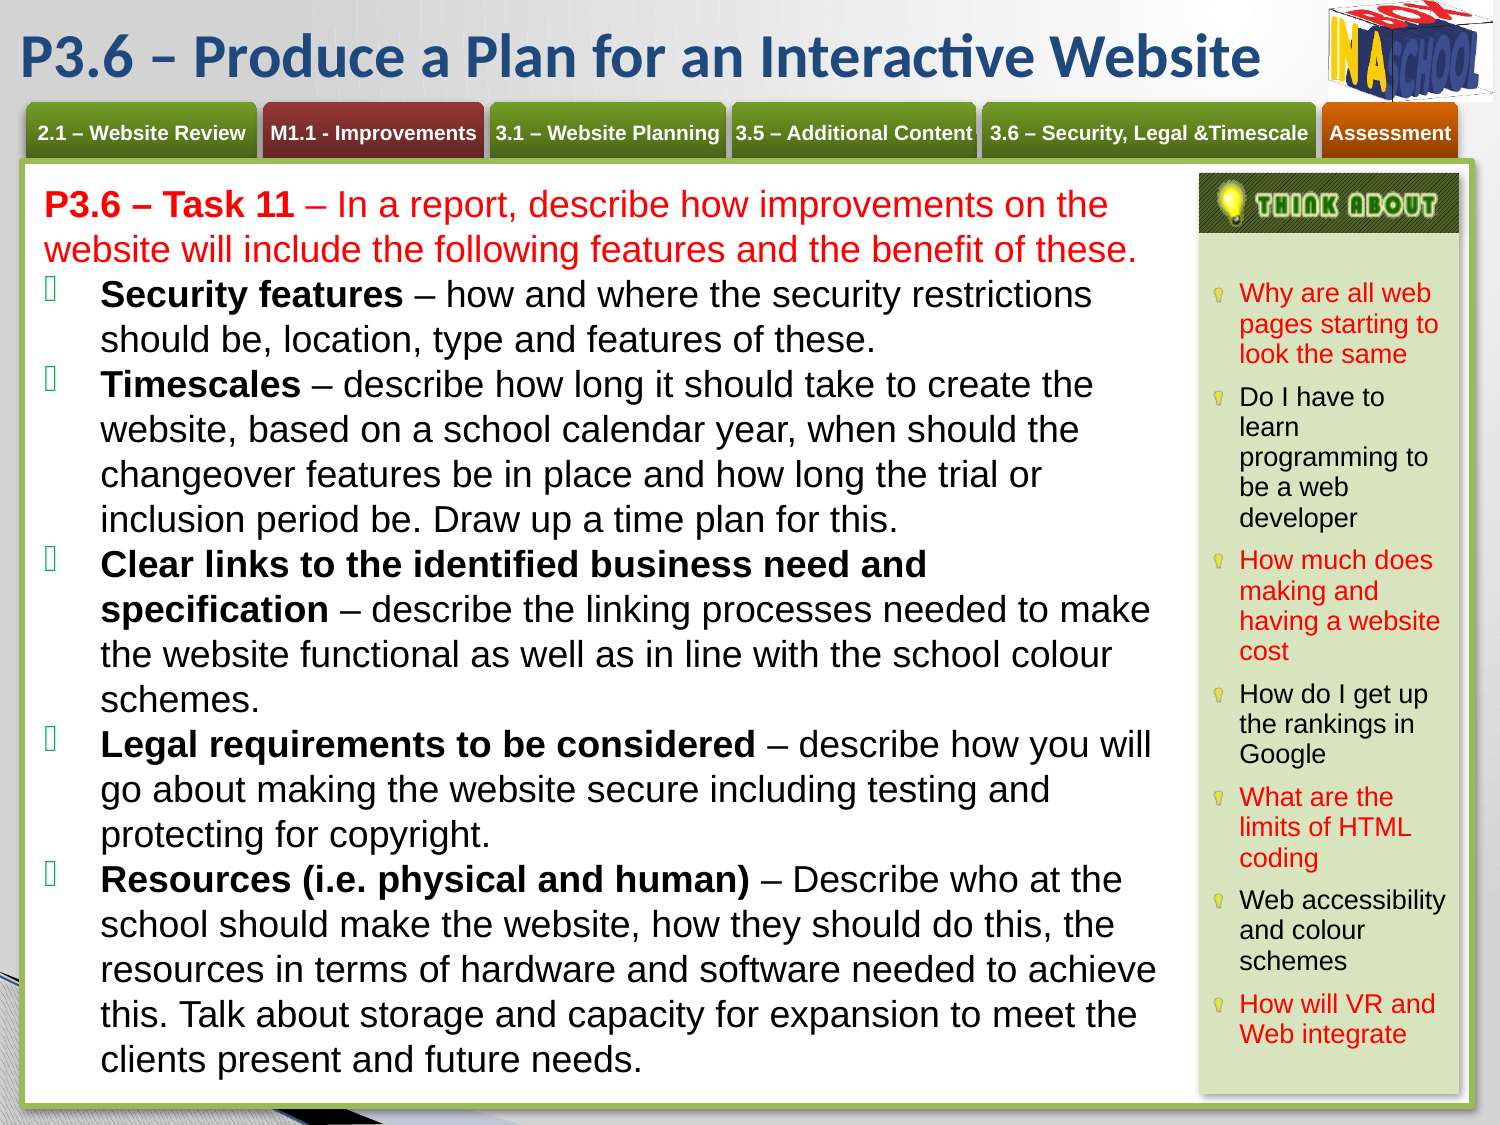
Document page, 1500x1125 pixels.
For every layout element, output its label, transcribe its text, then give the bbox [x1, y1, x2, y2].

table_cell Why are all web pages starting to look the same Do I have to learn programming to be a web developer How much does making and having a website cost How do I get up the rankings in Google What are the limits of HTML coding Web accessibility and colour schemes How will VR and Web integrate [1199, 233, 1459, 1094]
table_header [1199, 173, 1459, 233]
title P3.6 – Produce a Plan for an Interactive Website [5, 7, 1329, 98]
picture [1210, 387, 1226, 407]
picture [1328, 0, 1494, 102]
picture [1210, 890, 1226, 910]
picture [1210, 550, 1226, 570]
text_box P3.6 – Task 11 – In a report, describe how improvements on the website will include the following features and the benefit of these. Security features – how and where the security restrictions should be, location, type and features of these. Timescales – describe how long it should take to create the website, based on a school calendar year, when should the changeover features be in place and how long the trial or inclusion period be. Draw up a time plan for this. Clear links to the identified business need and specification – describe the linking processes needed to make the website functional as well as in line with the school colour schemes. Legal requirements to be considered – describe how you will go about making the website secure including testing and protecting for copyright. Resources (i.e. physical and human) – Describe who at the school should make the website, how they should do this, the resources in terms of hardware and software needed to achieve this. Talk about storage and capacity for expansion to meet the clients present and future needs. [29, 172, 1176, 1088]
picture [281, 1114, 303, 1125]
picture [1210, 284, 1226, 304]
picture [1210, 787, 1226, 807]
picture [1216, 177, 1442, 232]
picture [1210, 684, 1226, 704]
picture [1210, 994, 1226, 1014]
